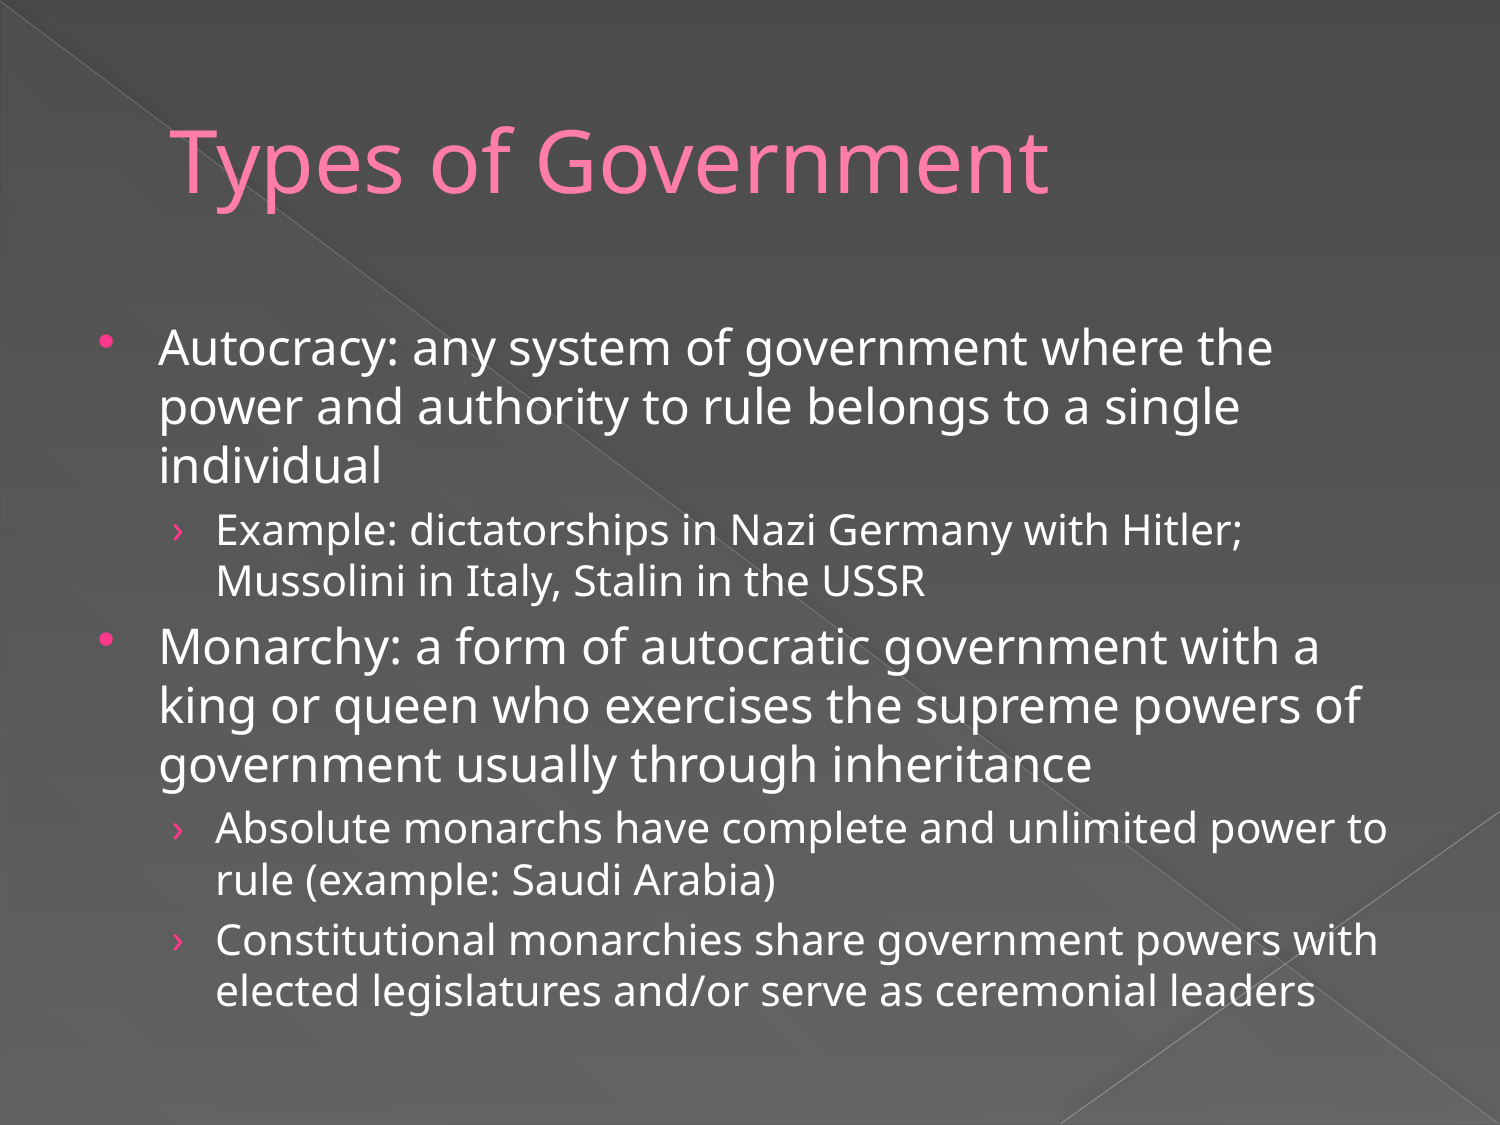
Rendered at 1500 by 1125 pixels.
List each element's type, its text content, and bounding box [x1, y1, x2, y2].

list Autocracy: any system of government where the power and authority to rule belongs to a single individual Example: dictatorships in Nazi Germany with Hitler; Mussolini in Italy, Stalin in the USSR Monarchy: a form of autocratic government with a king or queen who exercises the supreme powers of government usually through inheritance Absolute monarchs have complete and unlimited power to rule (example: Saudi Arabia) Constitutional monarchies share government powers with elected legislatures and/or serve as ceremonial leaders [75, 308, 1425, 1059]
title Types of Government [75, 43, 1425, 274]
